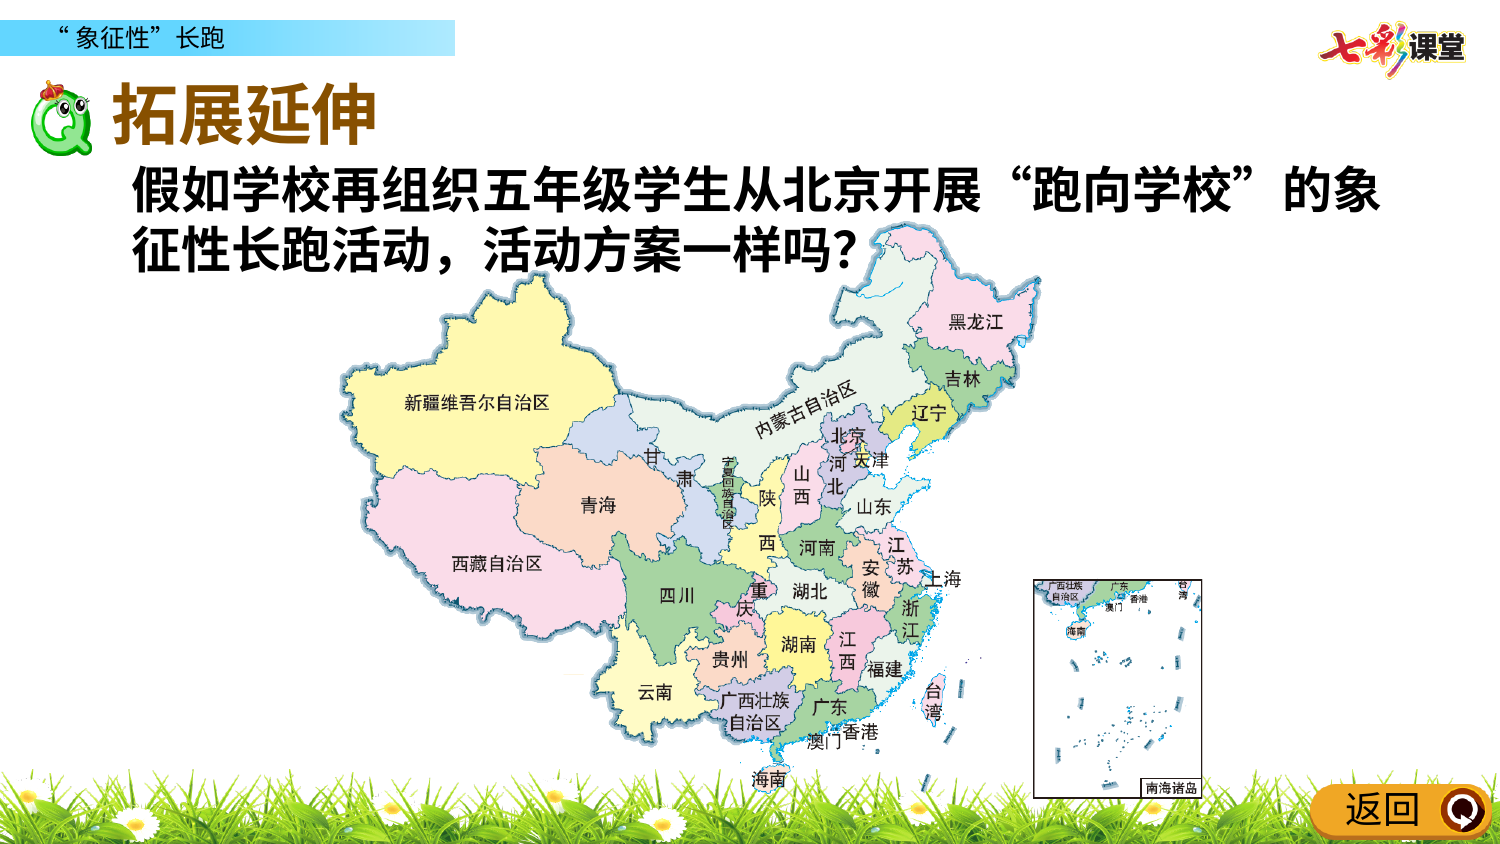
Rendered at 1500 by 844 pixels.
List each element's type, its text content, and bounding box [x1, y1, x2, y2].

text_box 假如学校再组织五年级学生从北京开展“跑向学校”的象征性长跑活动，活动方案一样吗？ [117, 151, 1428, 287]
picture [1316, 20, 1468, 80]
picture [31, 80, 92, 156]
text_box 拓展延伸 [100, 67, 404, 159]
picture [0, 219, 1500, 844]
